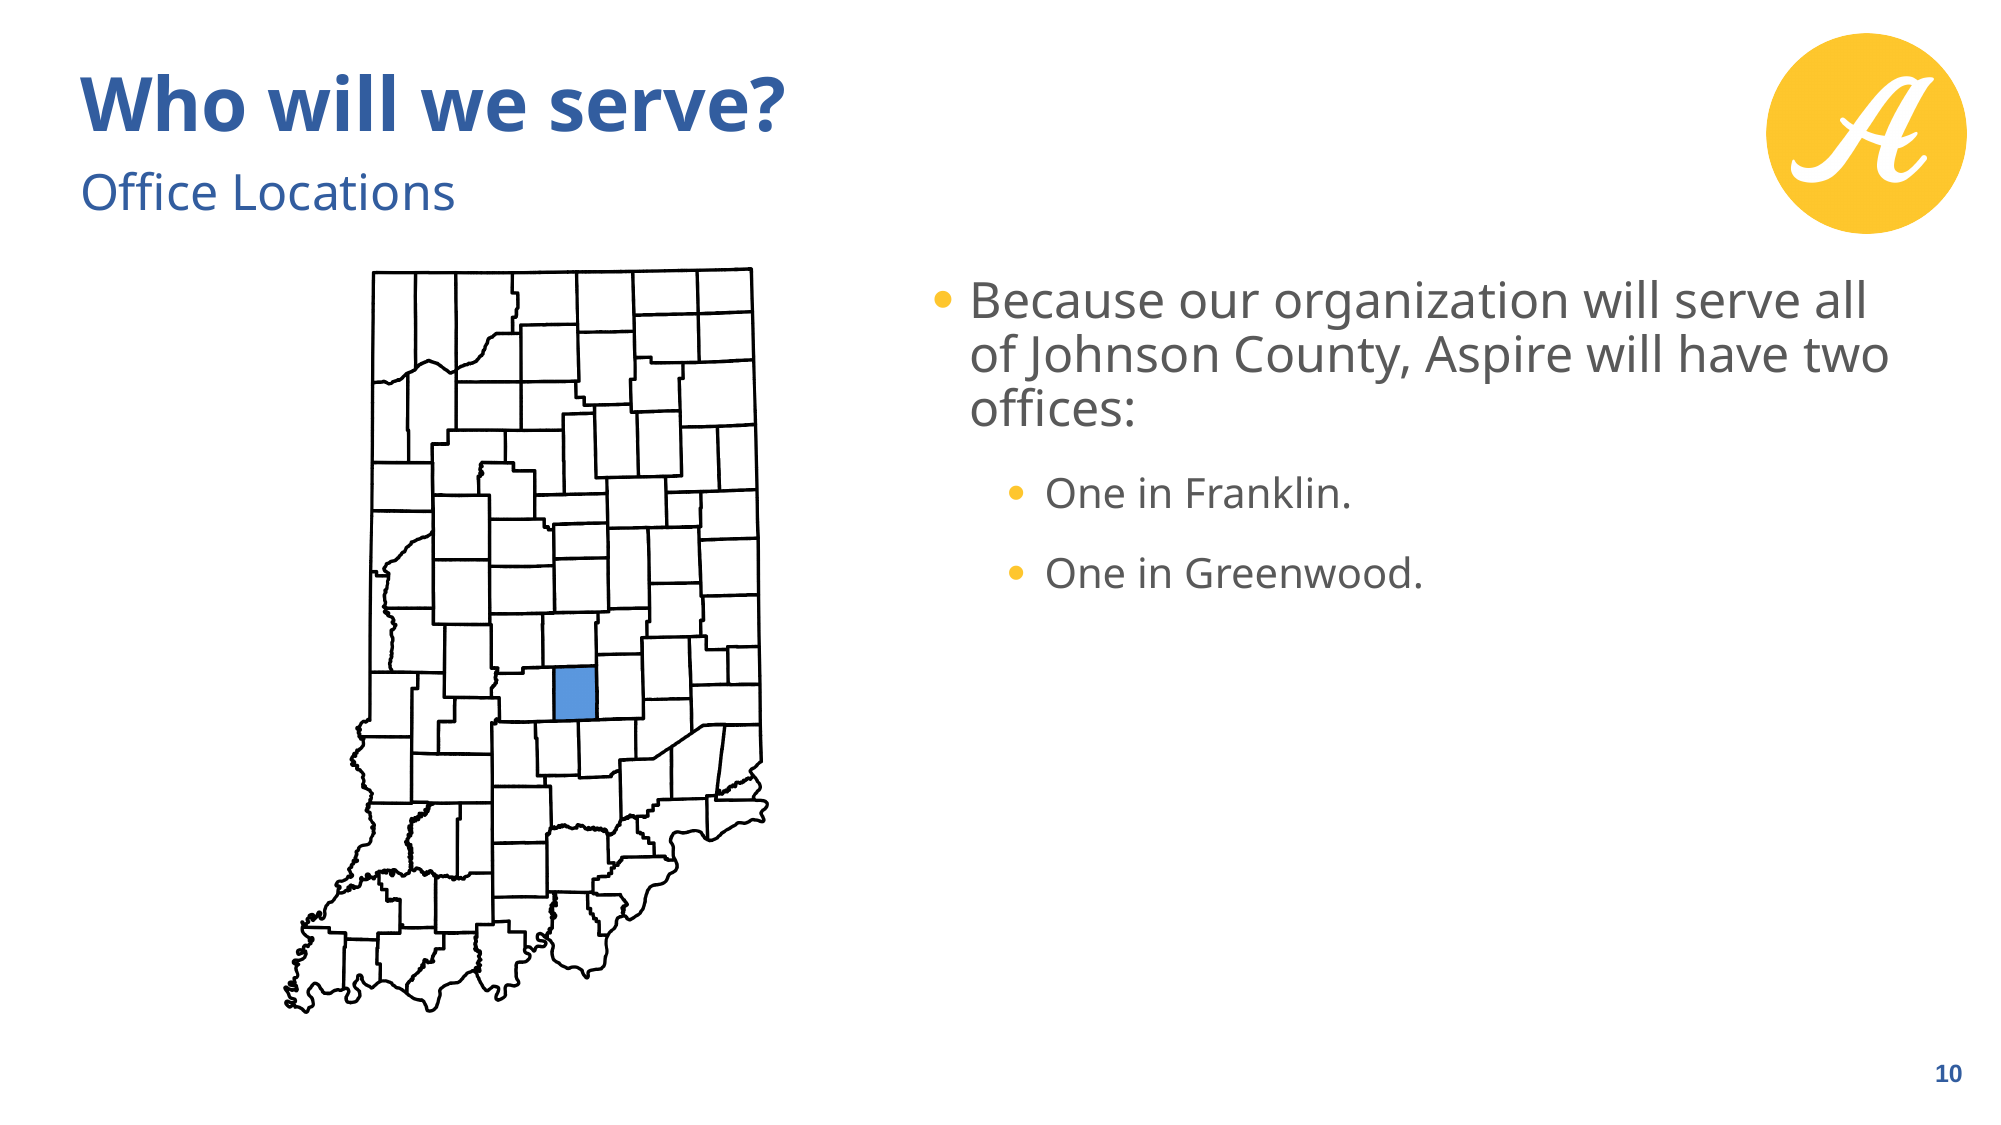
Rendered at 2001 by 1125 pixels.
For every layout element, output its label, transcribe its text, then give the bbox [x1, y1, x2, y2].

picture [1766, 33, 1967, 234]
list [283, 267, 769, 1014]
list Because our organization will serve all of Johnson County, Aspire will have two offices: One in Franklin. One in Greenwood. [917, 267, 1936, 1014]
title Who will we serve? [64, 22, 1863, 156]
list Office Locations [64, 159, 1863, 230]
slide_number 10 [1527, 1042, 1978, 1103]
